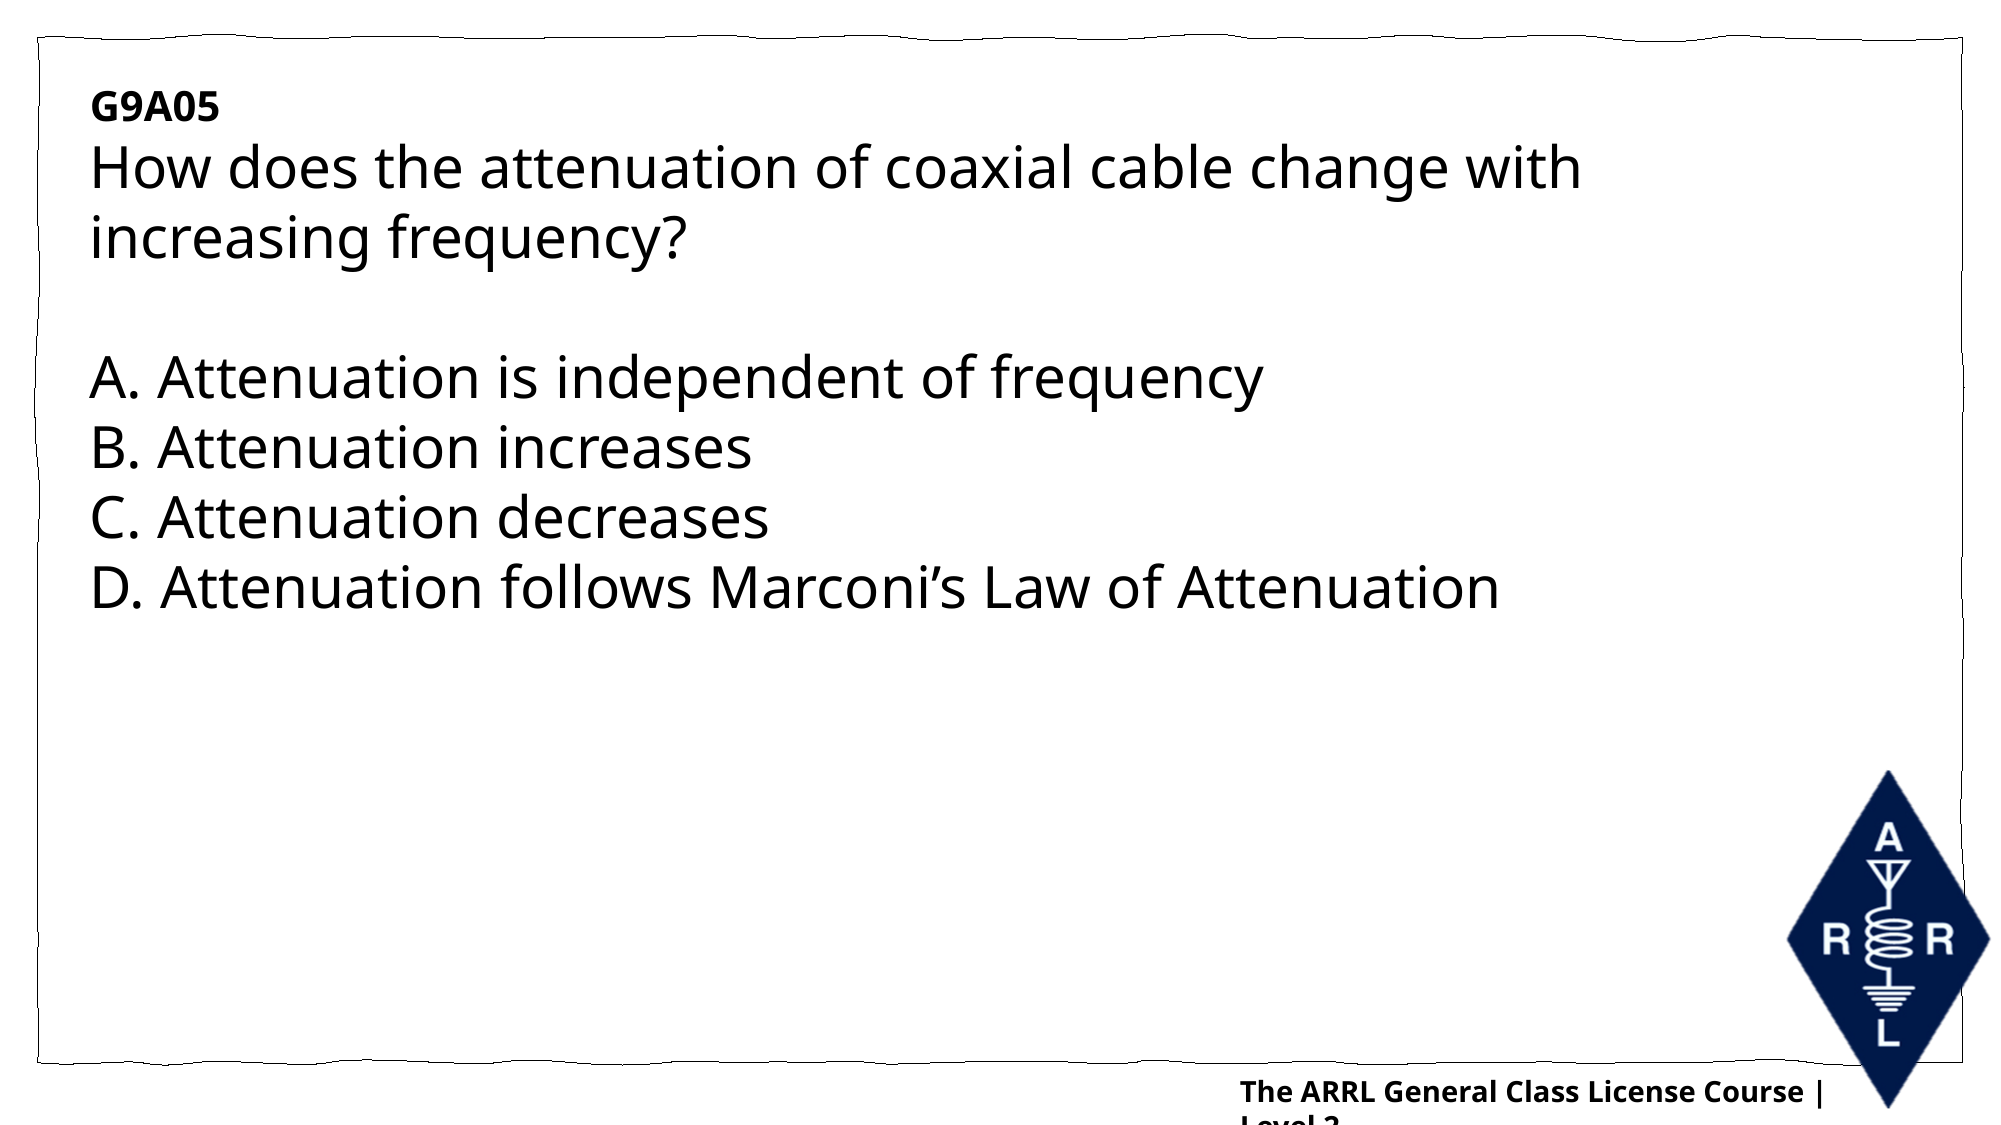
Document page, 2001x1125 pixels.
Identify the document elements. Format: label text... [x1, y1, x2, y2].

picture [1773, 752, 1999, 1125]
text_box G9A05 How does the attenuation of coaxial cable change with increasing frequency? A. Attenuation is independent of frequency B. Attenuation increases C. Attenuation decreases D. Attenuation follows Marconi’s Law of Attenuation [75, 72, 1850, 628]
